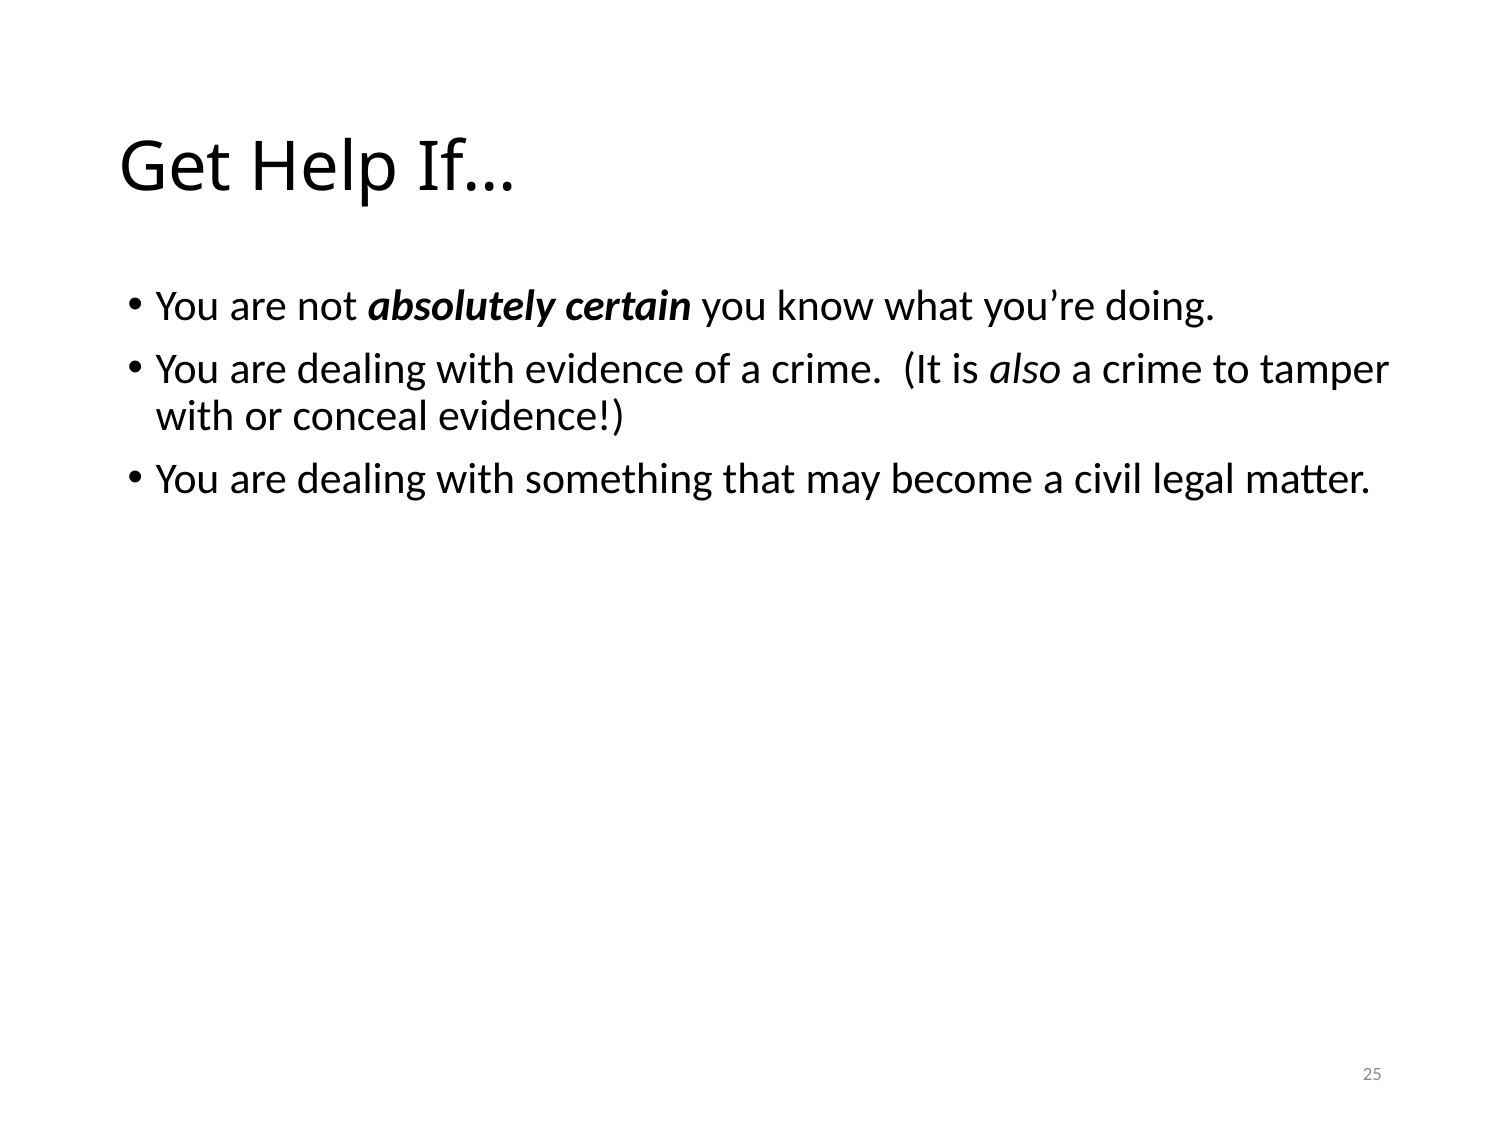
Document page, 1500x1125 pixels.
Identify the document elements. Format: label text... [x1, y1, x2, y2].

list You are not absolutely certain you know what you’re doing. You are dealing with evidence of a crime. (It is also a crime to tamper with or conceal evidence!) You are dealing with something that may become a civil legal matter. [112, 275, 1425, 1071]
title Get Help If… [103, 59, 1397, 278]
slide_number 25 [1059, 1042, 1397, 1103]
